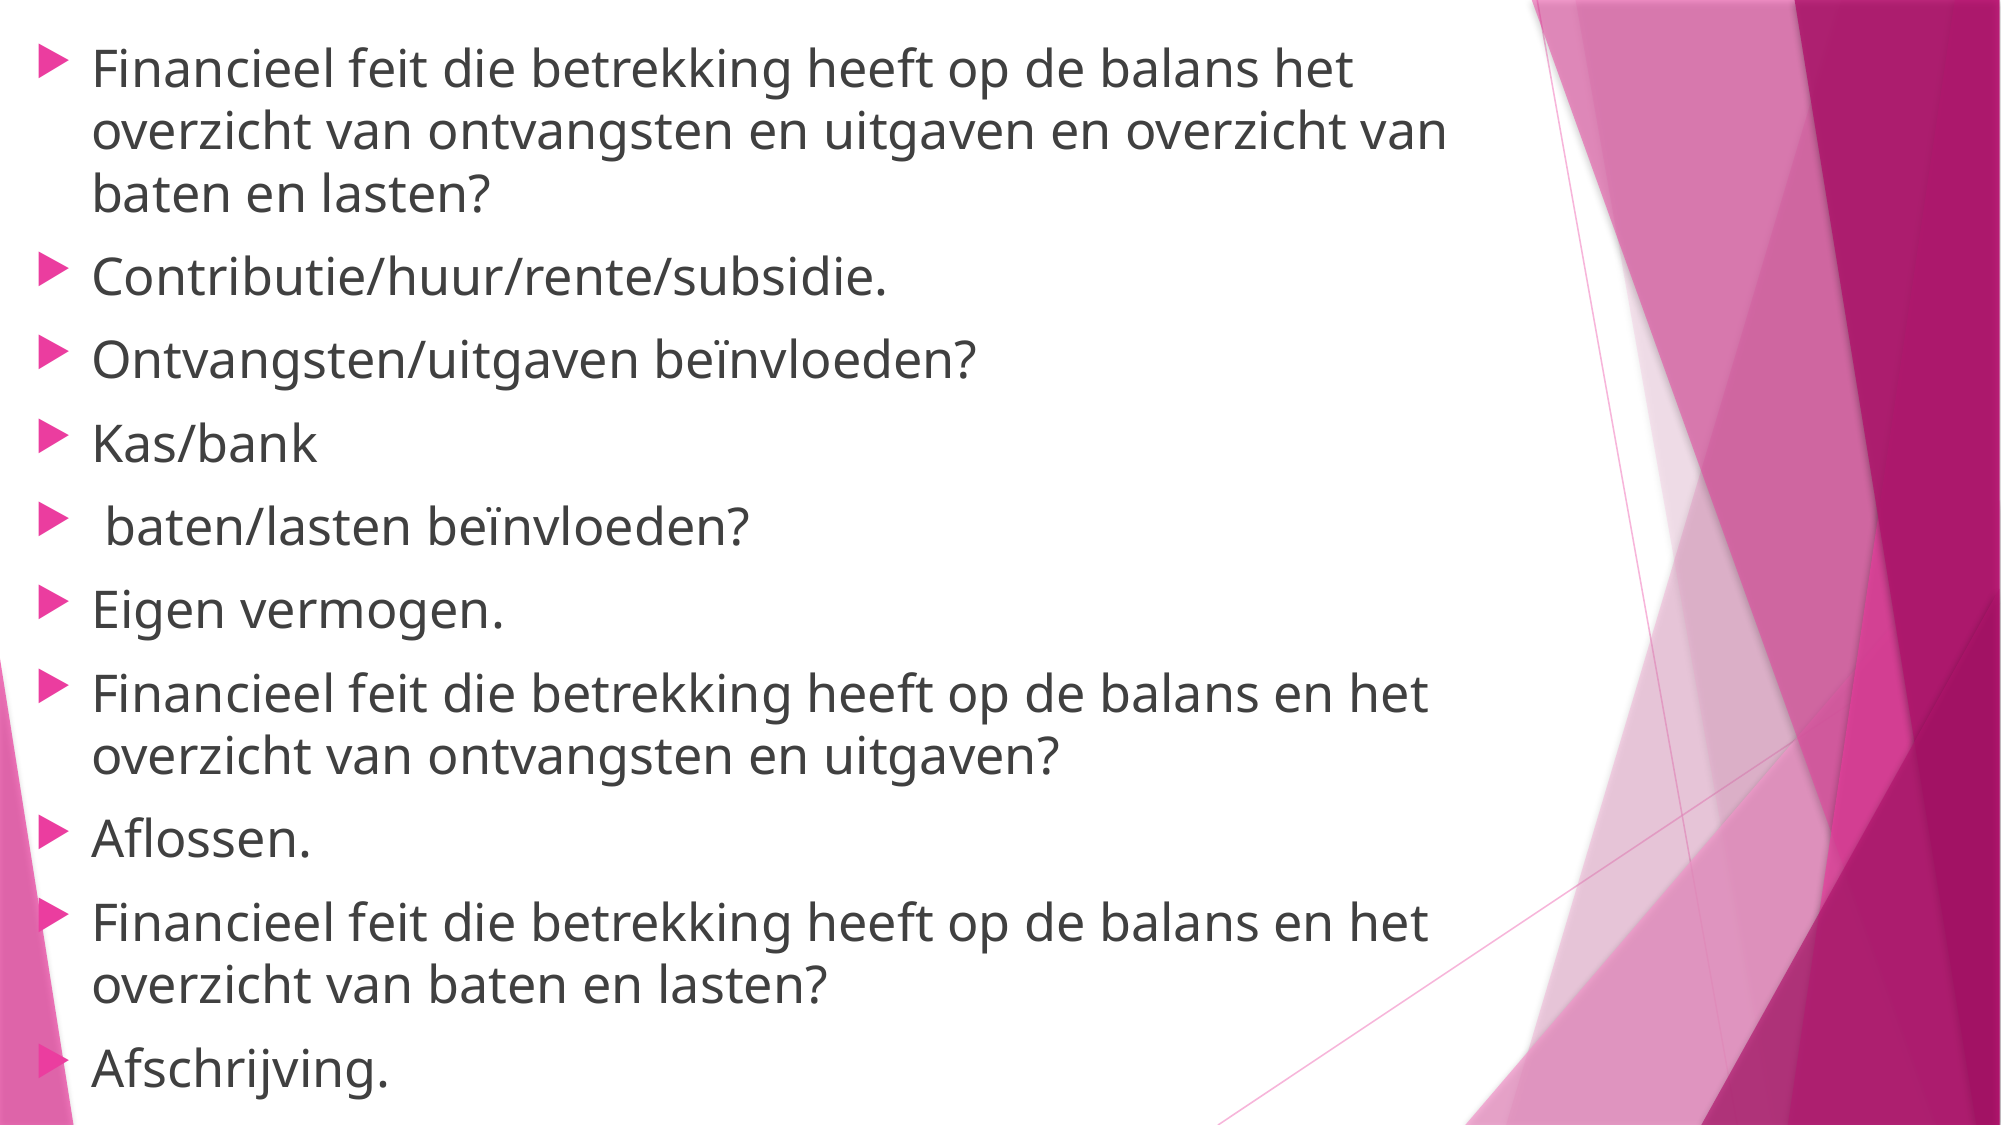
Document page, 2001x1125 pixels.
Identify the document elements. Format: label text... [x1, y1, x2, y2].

list Financieel feit die betrekking heeft op de balans het overzicht van ontvangsten en uitgaven en overzicht van baten en lasten? Contributie/huur/rente/subsidie. Ontvangsten/uitgaven beïnvloeden? Kas/bank baten/lasten beïnvloeden? Eigen vermogen. Financieel feit die betrekking heeft op de balans en het overzicht van ontvangsten en uitgaven? Aflossen. Financieel feit die betrekking heeft op de balans en het overzicht van baten en lasten? Afschrijving. [19, 27, 1522, 992]
